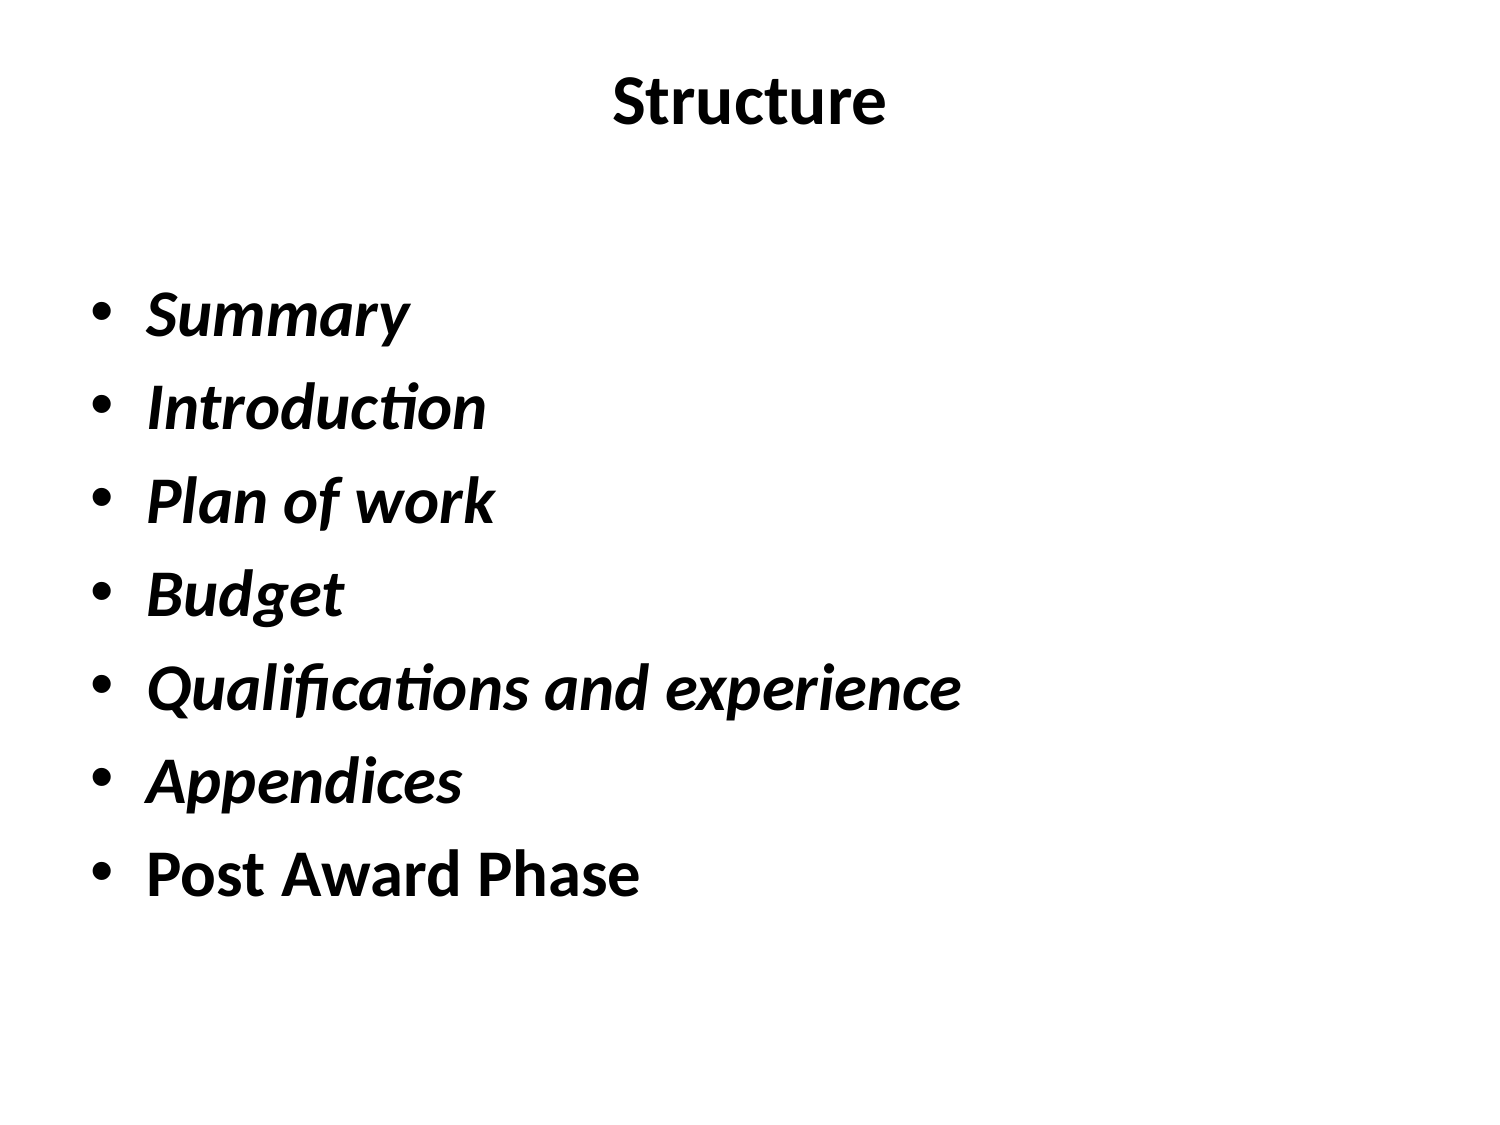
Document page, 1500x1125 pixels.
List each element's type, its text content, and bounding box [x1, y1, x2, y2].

title Structure [75, 45, 1425, 233]
list Summary Introduction Plan of work Budget Qualifications and experience Appendices Post Award Phase [75, 262, 1425, 1005]
